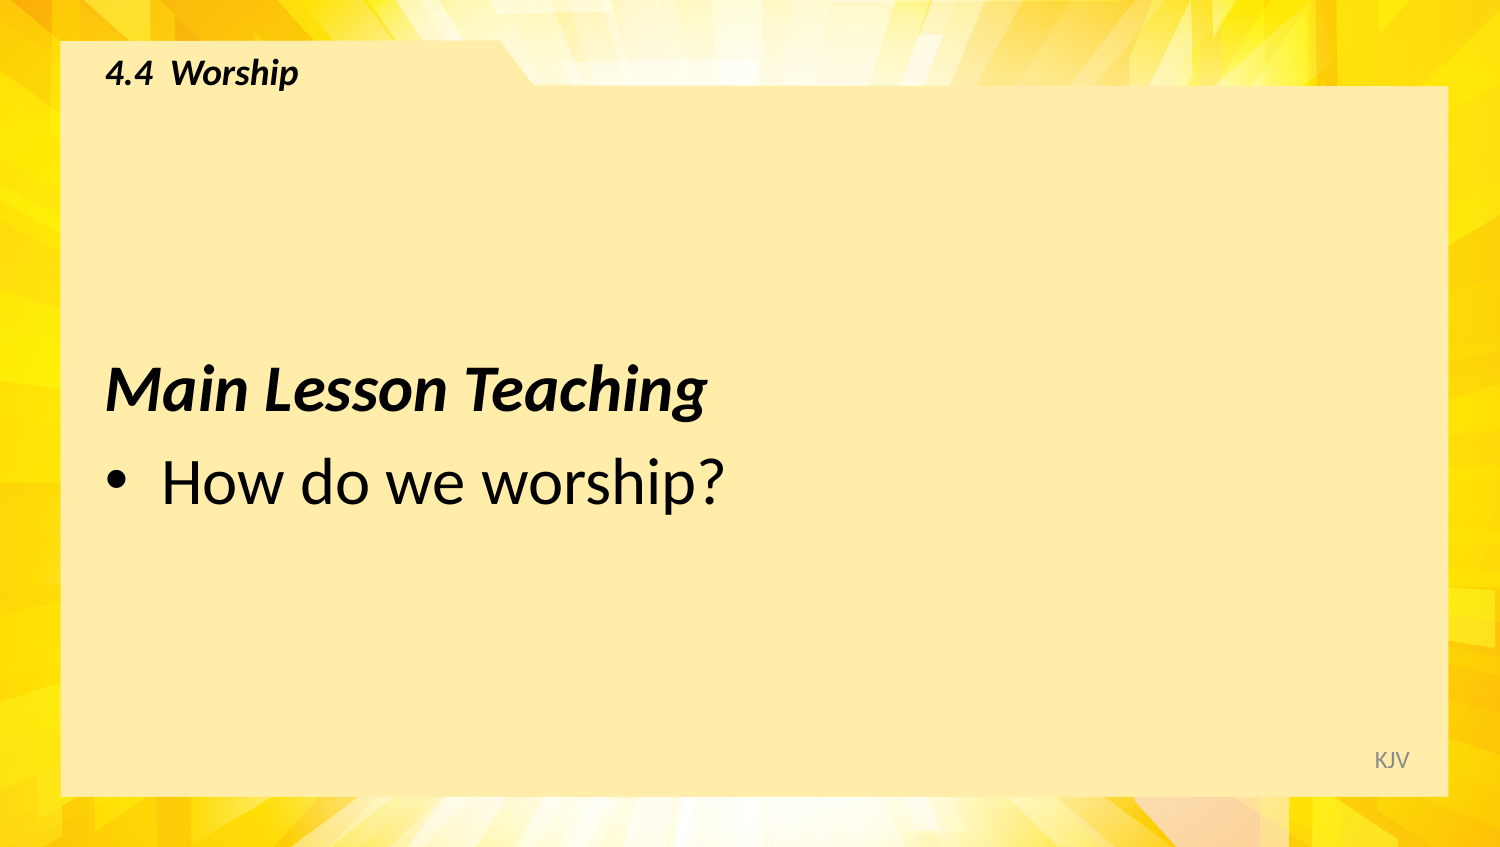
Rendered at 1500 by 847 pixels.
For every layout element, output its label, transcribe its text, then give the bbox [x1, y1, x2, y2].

footer KJV [950, 736, 1425, 782]
title 4.4 Worship [89, 33, 1420, 108]
picture [0, 0, 1500, 847]
list Main Lesson Teaching How do we worship? [89, 141, 1403, 722]
